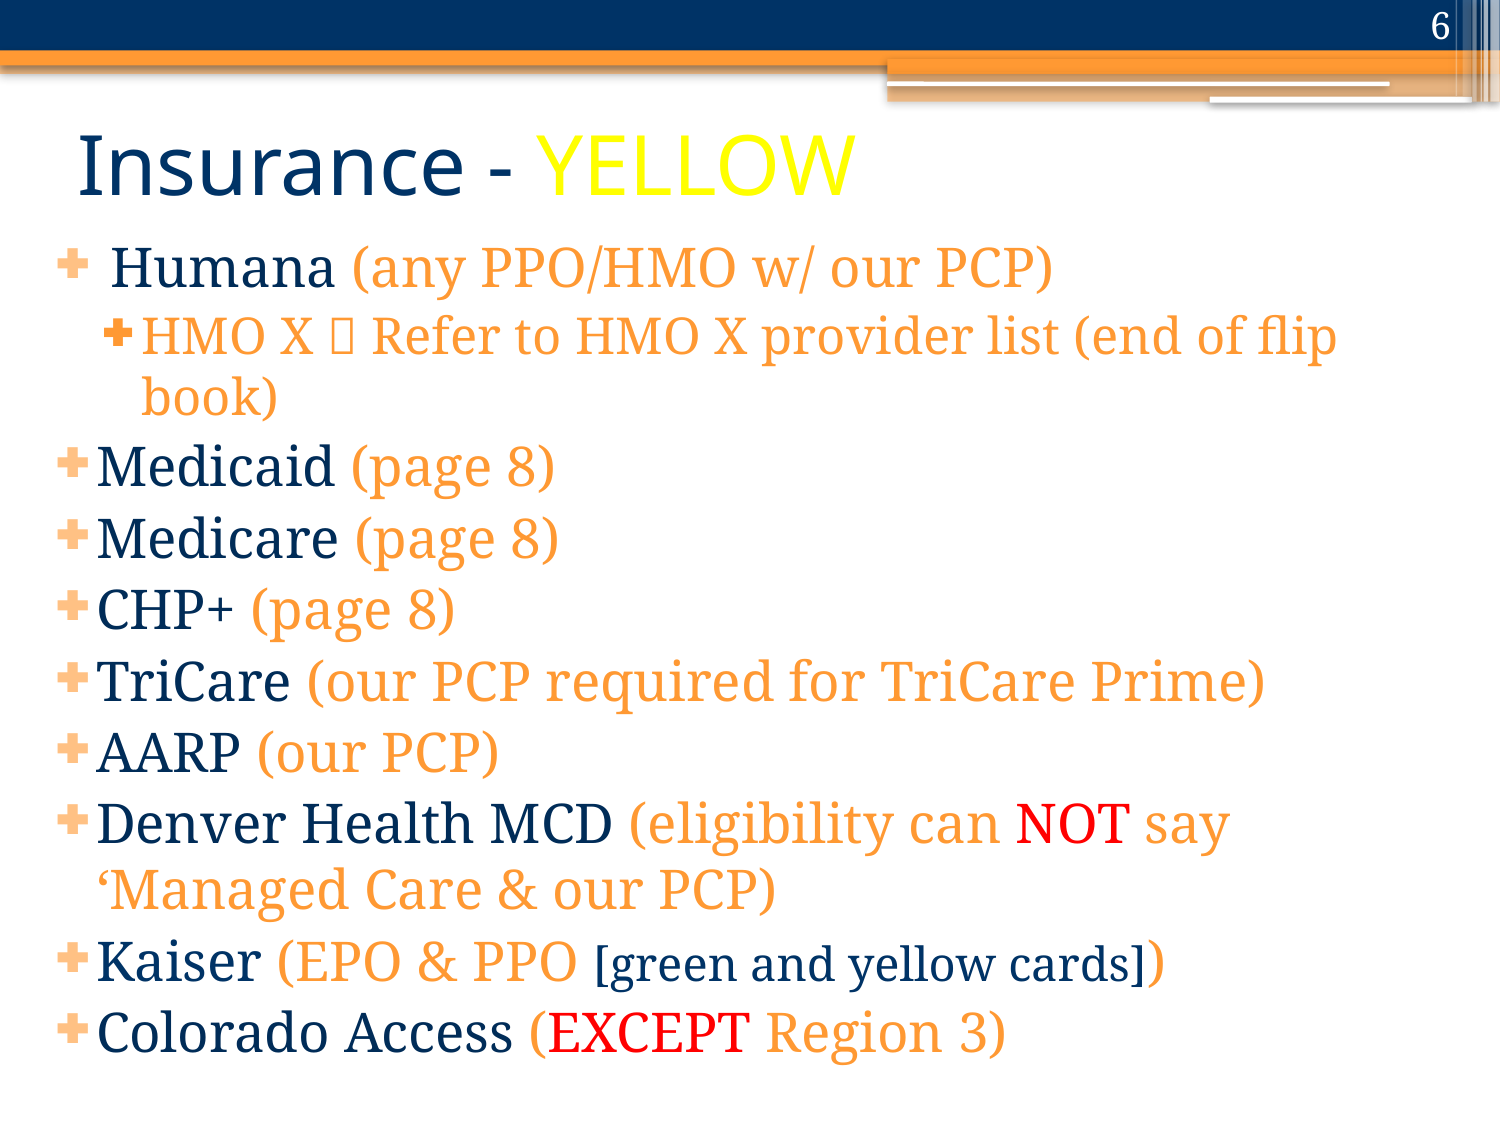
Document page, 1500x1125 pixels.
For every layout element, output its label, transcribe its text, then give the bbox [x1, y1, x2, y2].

title Insurance - YELLOW [62, 75, 1413, 224]
slide_number 6 [1341, 0, 1466, 61]
list Humana (any PPO/HMO w/ our PCP) HMO X  Refer to HMO X provider list (end of flip book) Medicaid (page 8) Medicare (page 8) CHP+ (page 8) TriCare (our PCP required for TriCare Prime) AARP (our PCP) Denver Health MCD (eligibility can NOT say ‘Managed Care & our PCP) Kaiser (EPO & PPO [green and yellow cards]) Colorado Access (EXCEPT Region 3) [24, 224, 1463, 1079]
